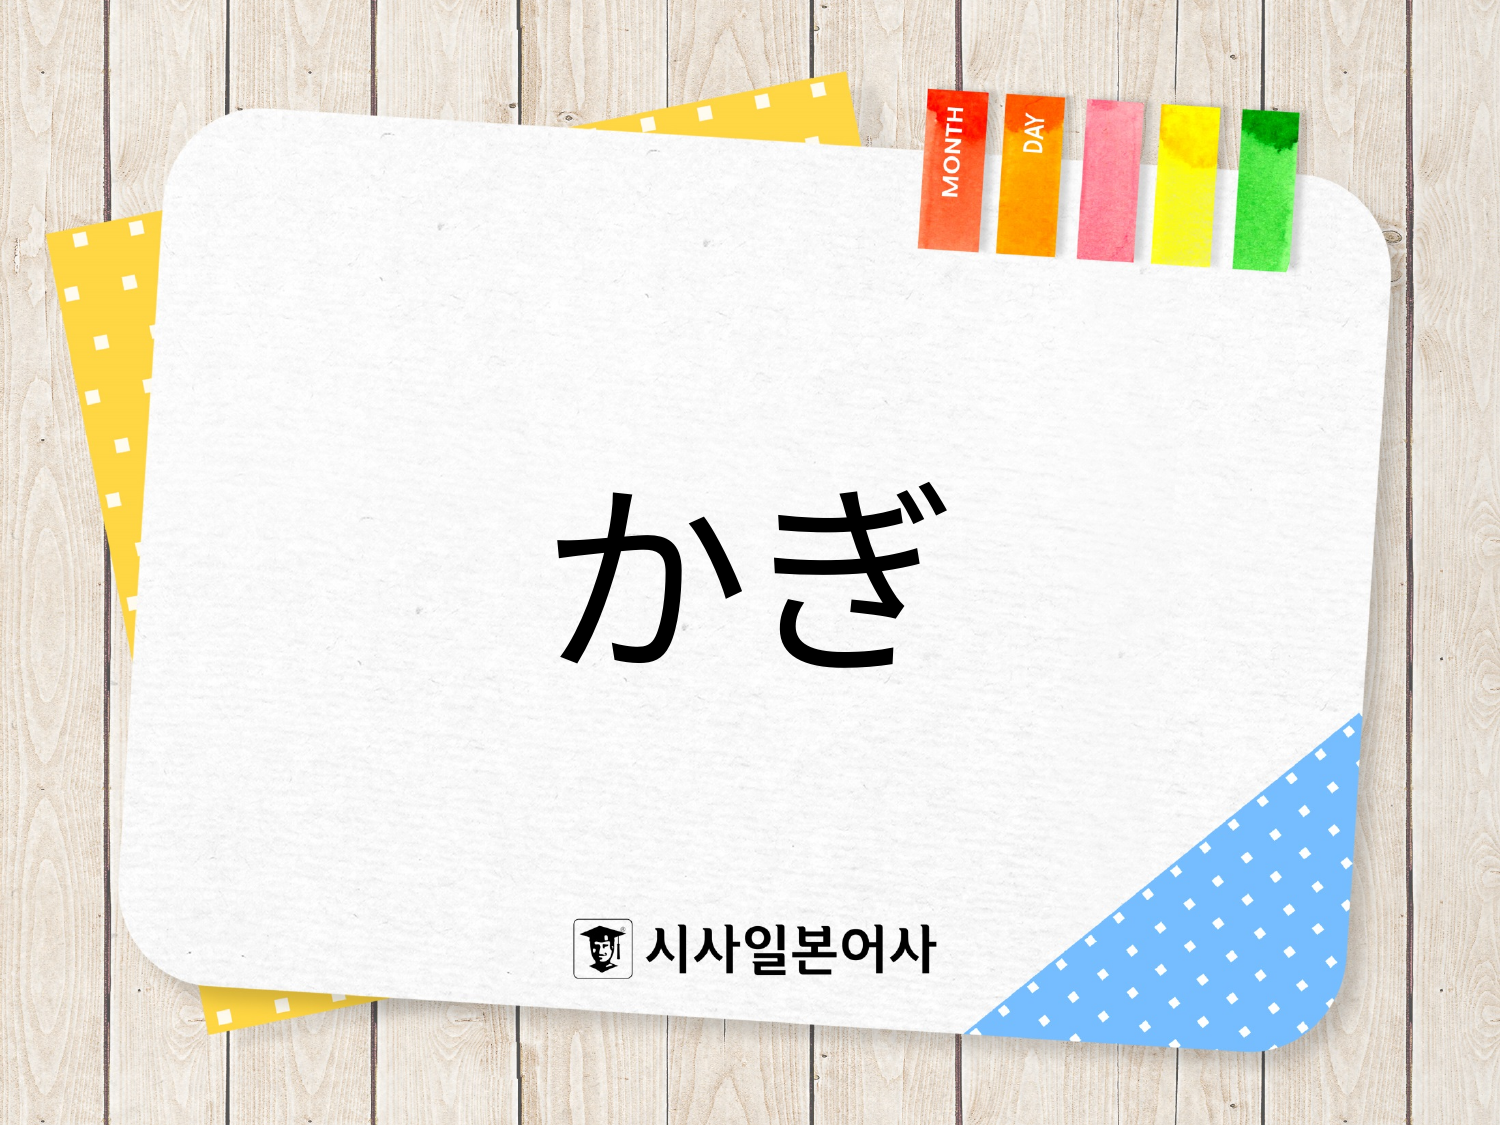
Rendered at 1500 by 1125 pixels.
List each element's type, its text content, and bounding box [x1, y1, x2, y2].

title かぎ [75, 338, 1425, 811]
picture [0, 0, 1500, 1125]
